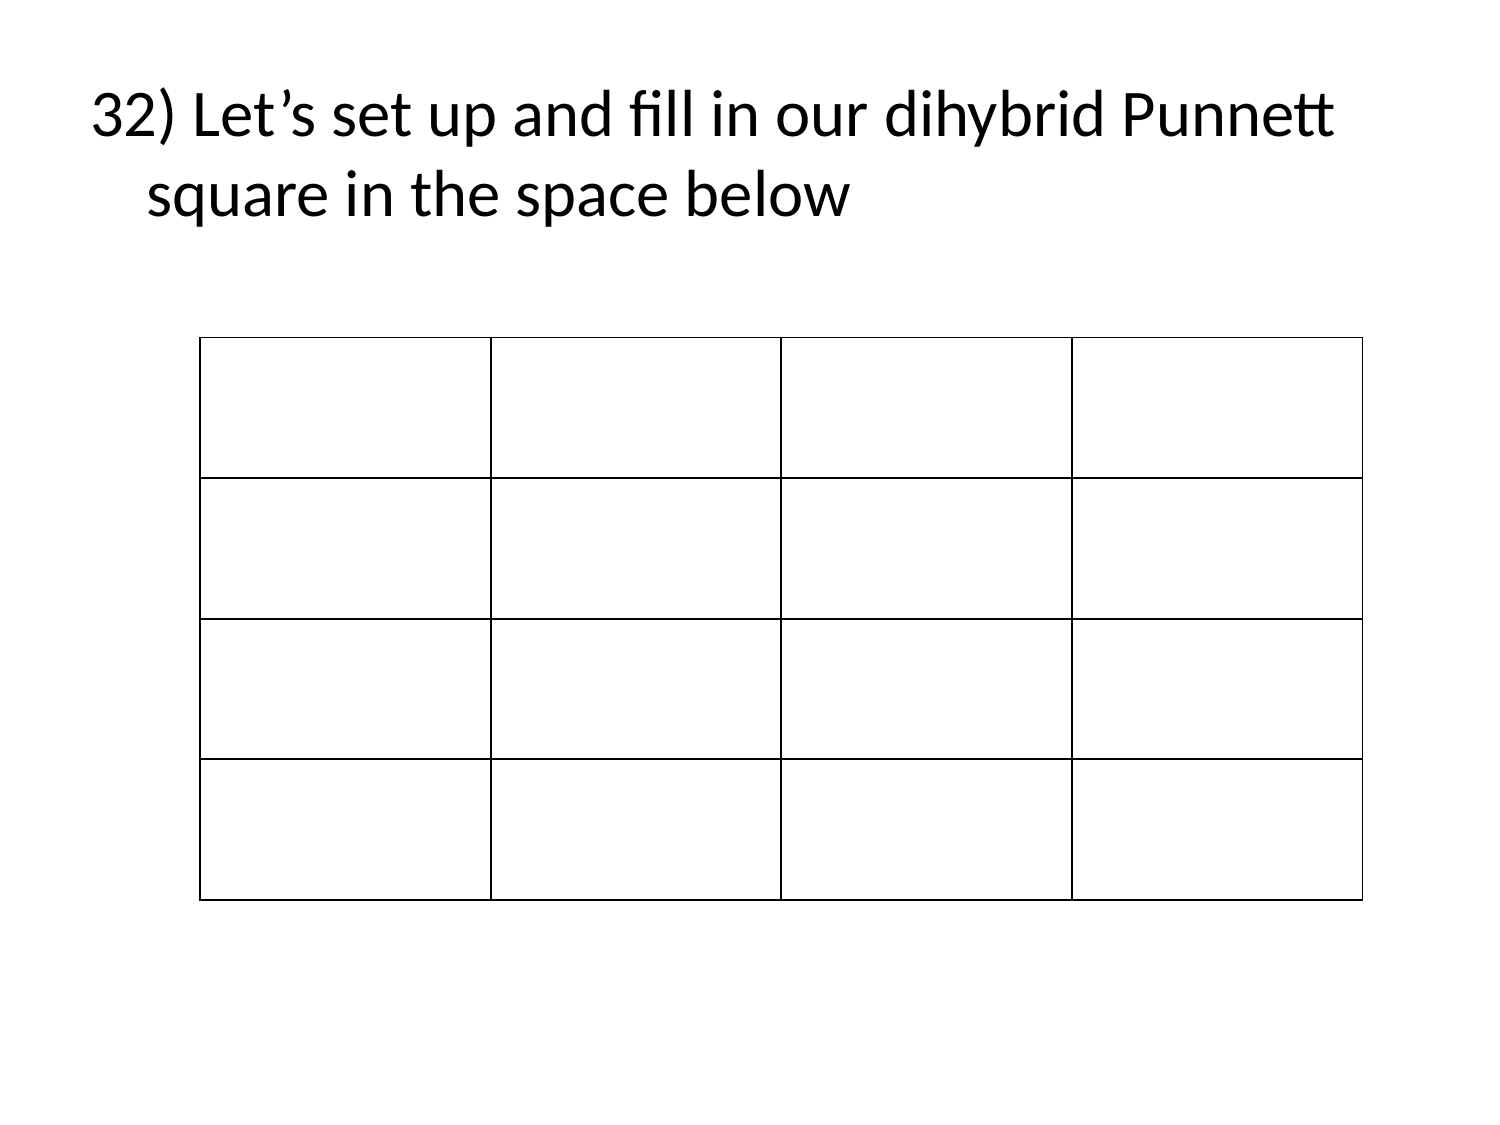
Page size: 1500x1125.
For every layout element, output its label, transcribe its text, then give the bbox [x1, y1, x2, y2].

table_header [782, 338, 1071, 477]
table_cell [492, 760, 780, 899]
table_header [492, 338, 780, 477]
table_cell [201, 620, 490, 758]
table_header [201, 338, 490, 477]
table_cell [1073, 479, 1362, 618]
table_cell [201, 760, 490, 899]
table_cell [492, 479, 780, 618]
table_cell [492, 620, 780, 758]
list 32) Let’s set up and fill in our dihybrid Punnett square in the space below [75, 62, 1425, 388]
table_cell [201, 479, 490, 618]
table_cell [1073, 760, 1362, 899]
table_cell [782, 620, 1071, 758]
table_cell [782, 760, 1071, 899]
table_cell [782, 479, 1071, 618]
table_header [1073, 338, 1362, 477]
table_cell [1073, 620, 1362, 758]
